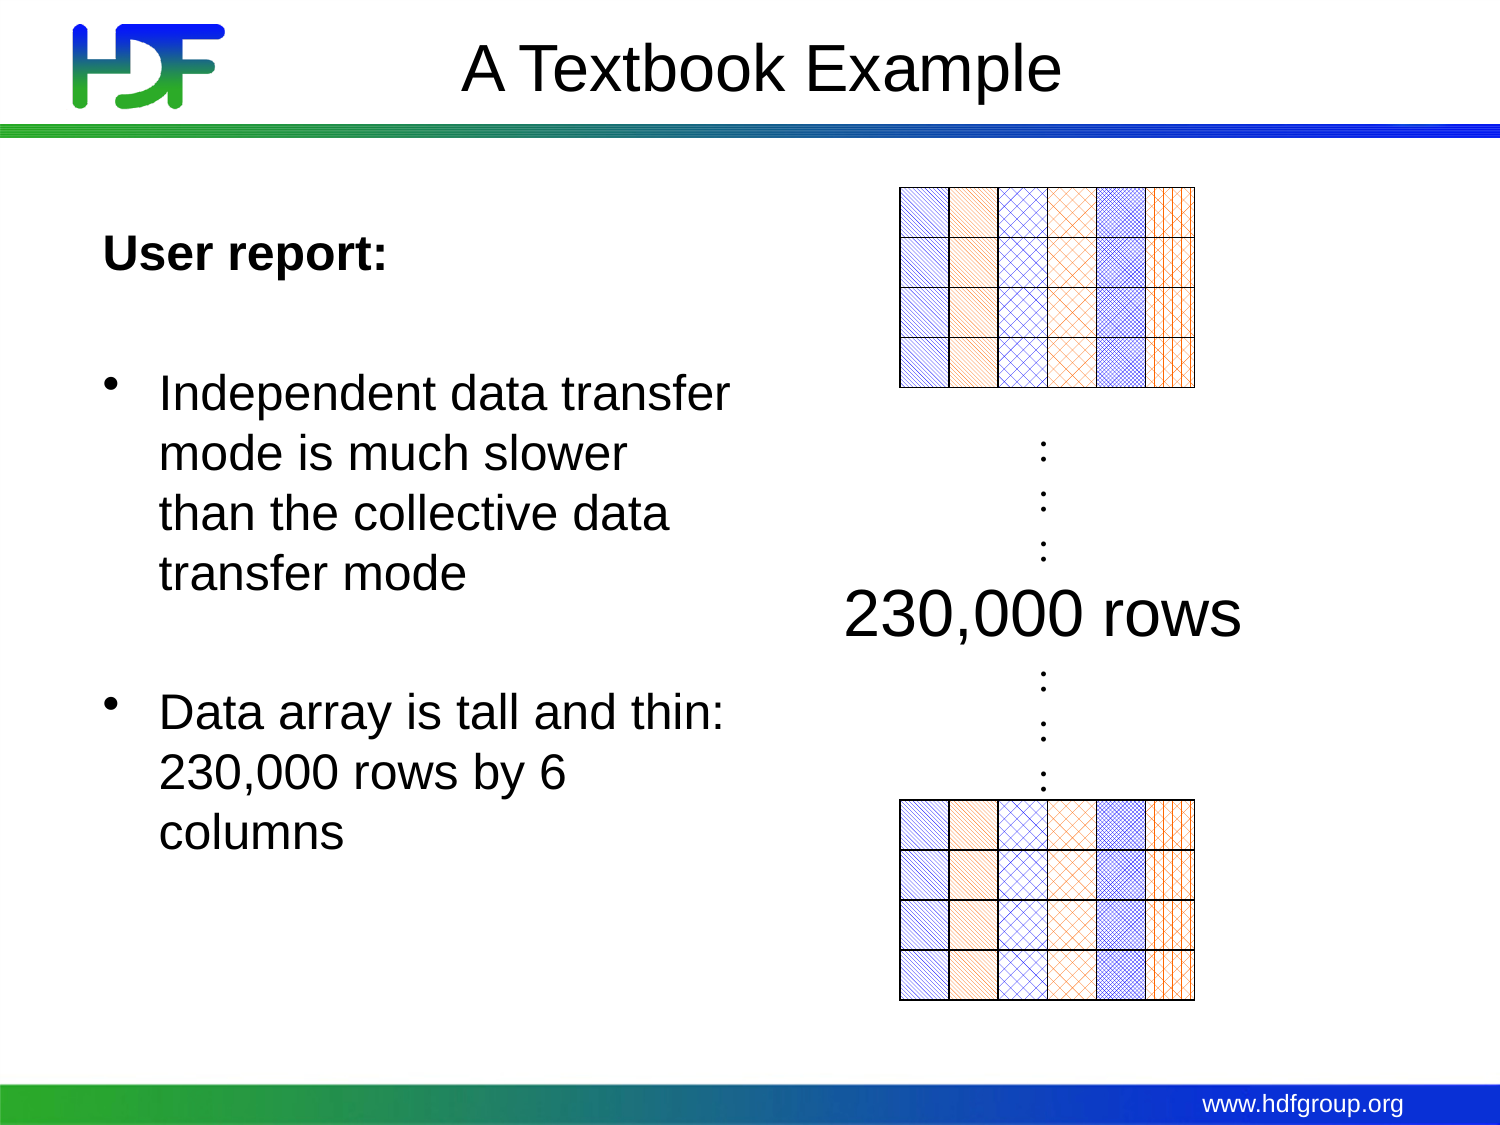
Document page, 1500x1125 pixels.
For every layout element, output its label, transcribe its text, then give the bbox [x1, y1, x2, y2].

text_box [899, 187, 1195, 388]
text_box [899, 799, 1195, 1001]
list User report: Independent data transfer mode is much slower than the collective data transfer mode Data array is tall and thin: 230,000 rows by 6 columns [87, 212, 750, 938]
picture [0, 0, 1500, 1125]
title A Textbook Example [187, 24, 1338, 113]
text_box : : : 230,000 rows : : : [800, 412, 1288, 808]
